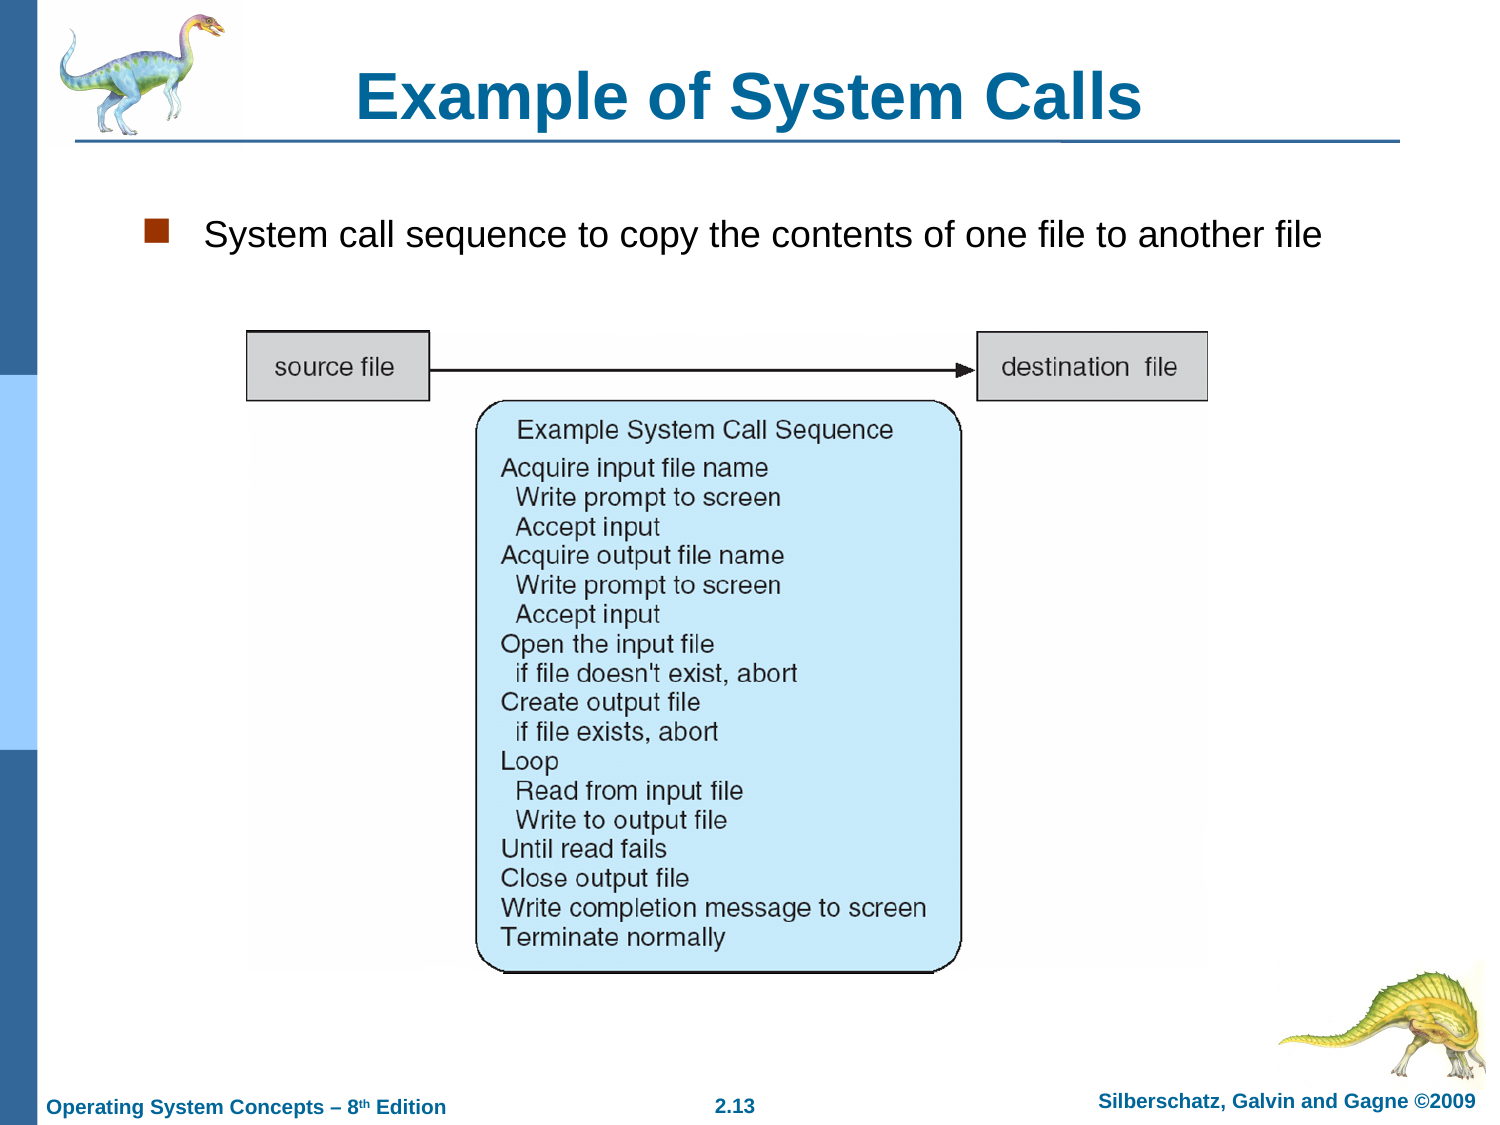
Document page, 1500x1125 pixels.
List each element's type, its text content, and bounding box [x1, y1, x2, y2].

list System call sequence to copy the contents of one file to another file [132, 202, 1483, 946]
picture [239, 322, 1214, 982]
picture [1275, 959, 1486, 1090]
picture [46, 0, 243, 149]
title Example of System Calls [74, 45, 1426, 141]
